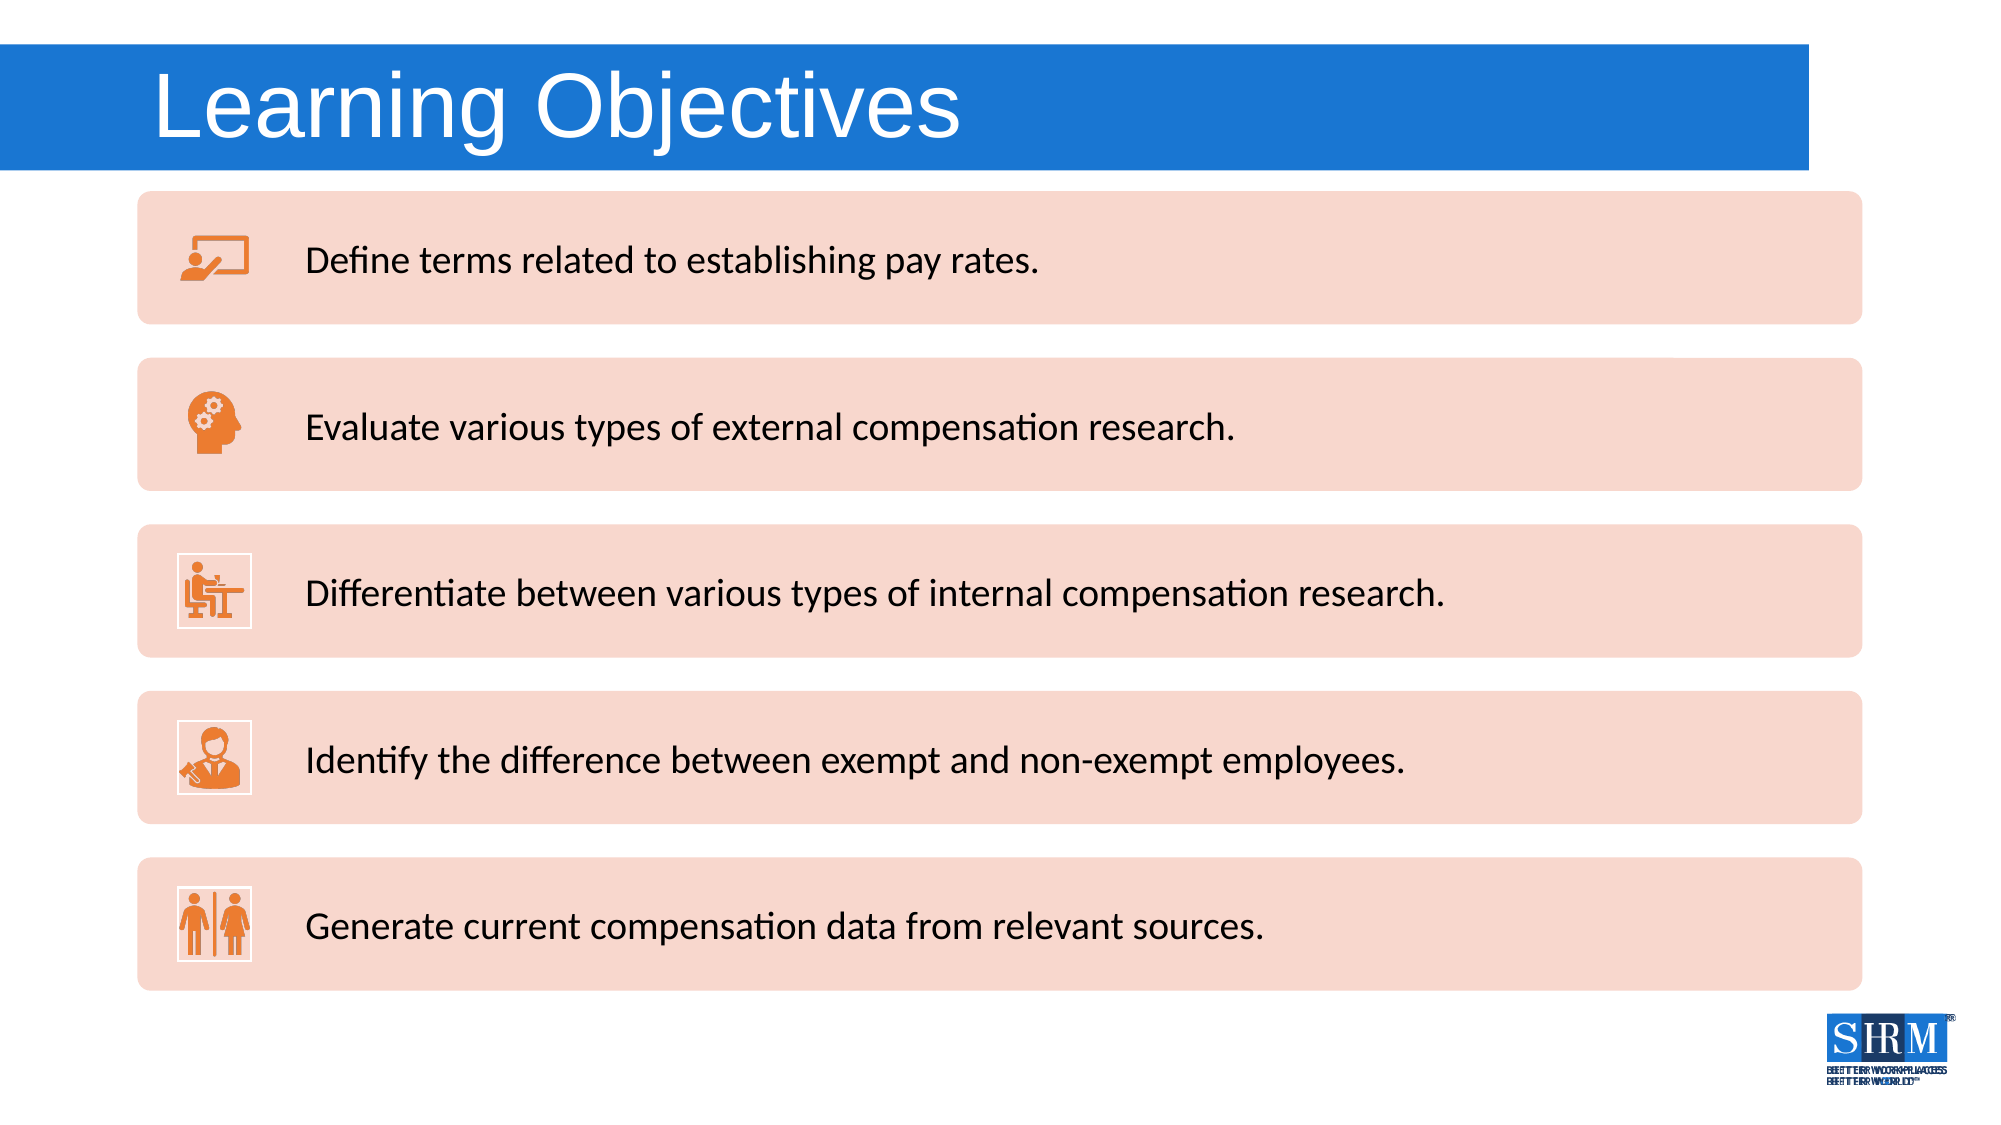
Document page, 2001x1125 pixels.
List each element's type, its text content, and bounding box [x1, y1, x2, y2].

picture [1827, 1013, 1956, 1085]
title Learning Objectives [137, 44, 1863, 171]
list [137, 190, 1863, 992]
